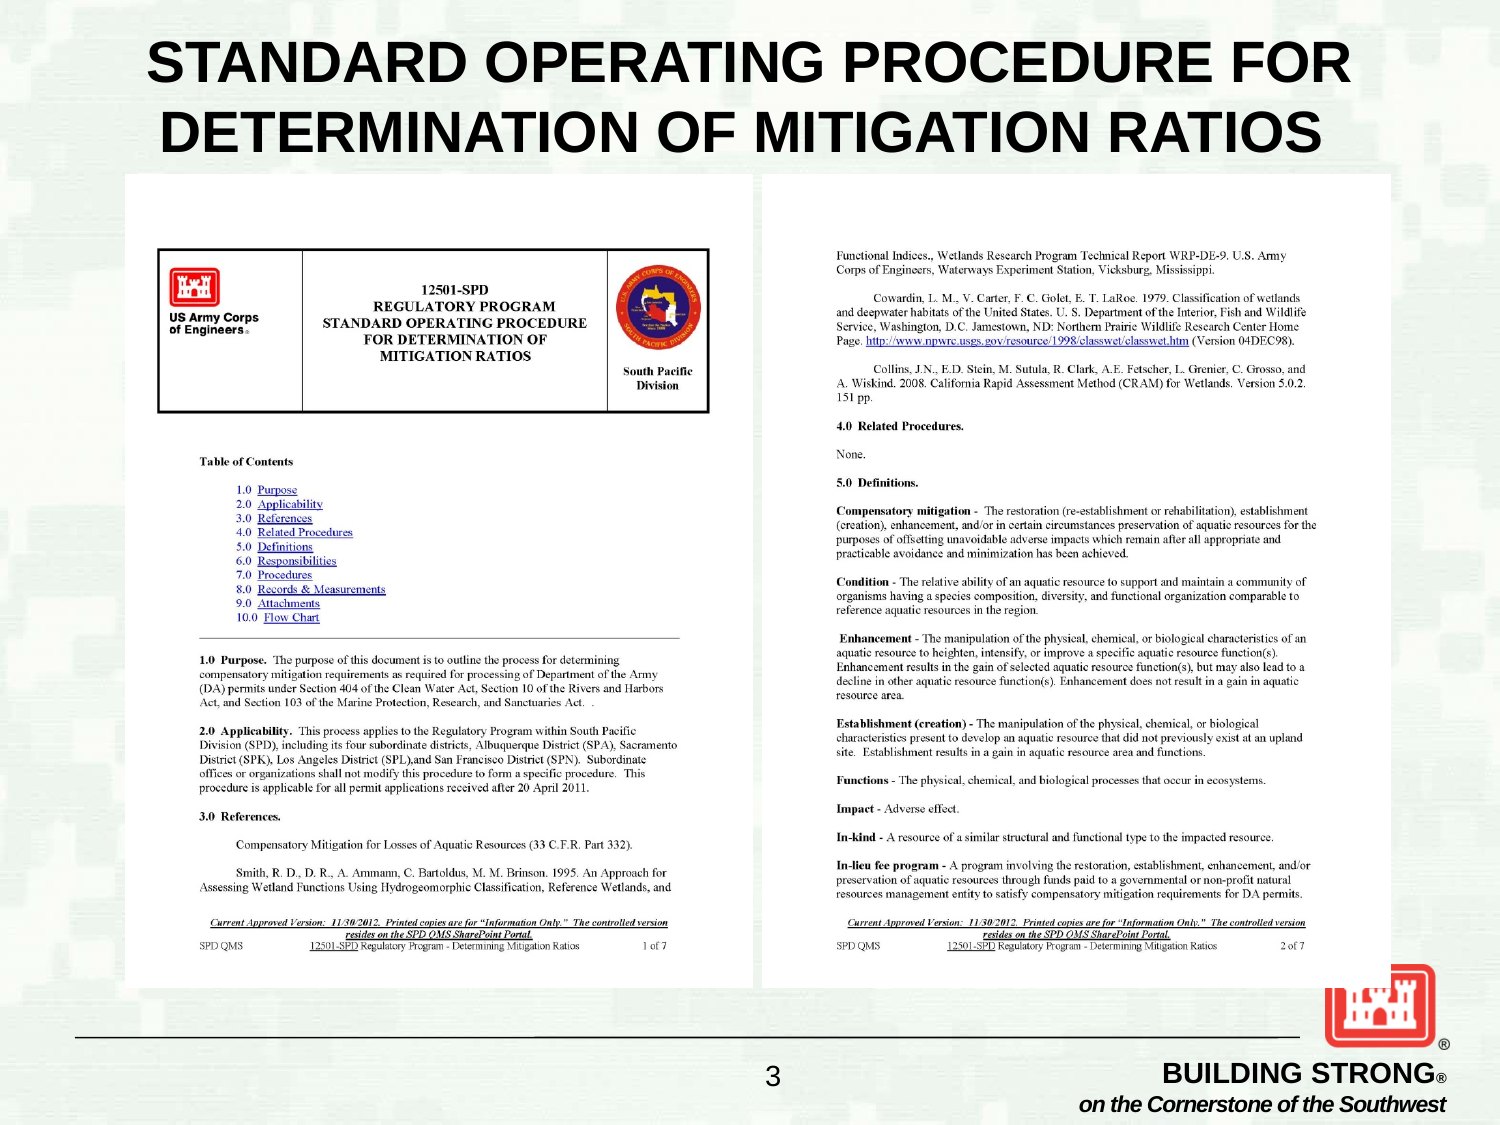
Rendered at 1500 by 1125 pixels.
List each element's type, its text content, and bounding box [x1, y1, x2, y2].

text_box 3 [750, 1049, 797, 1100]
picture [0, 0, 1500, 1125]
title STANDARD OPERATING PROCEDURE FOR DETERMINATION OF MITIGATION RATIOS [74, 44, 1426, 233]
